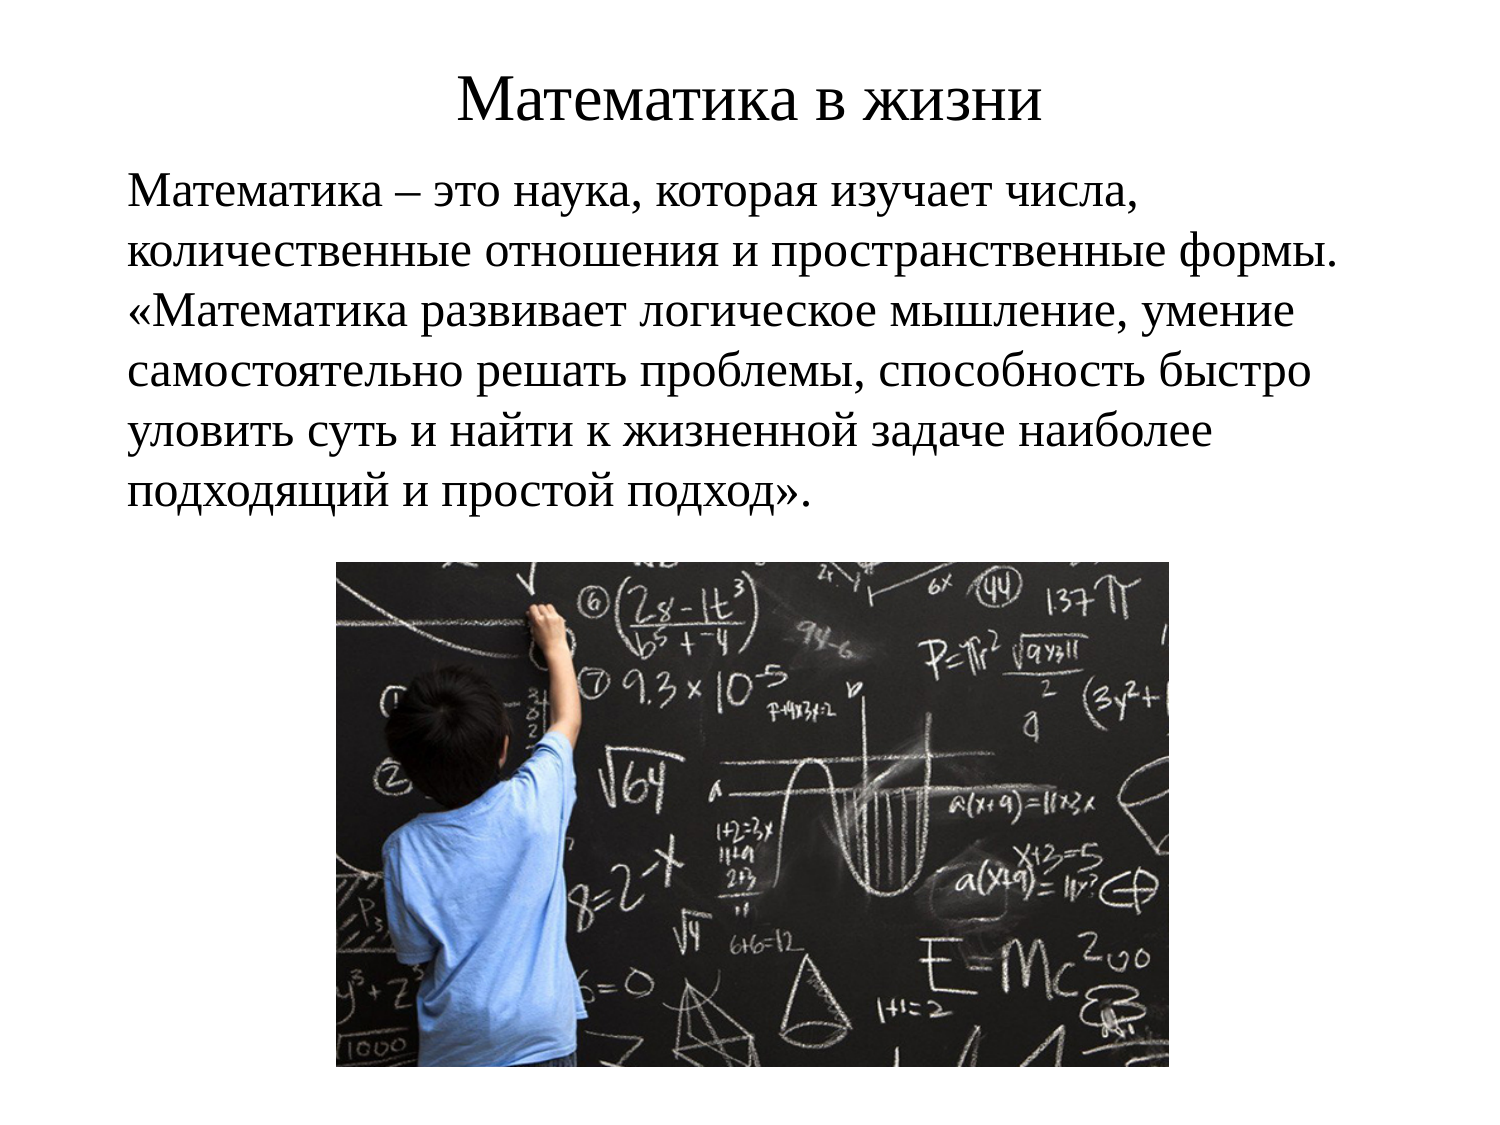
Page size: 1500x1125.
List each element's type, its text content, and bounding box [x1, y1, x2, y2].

title Математика в жизни [75, 0, 1425, 188]
picture [336, 562, 1169, 1067]
list Математика – это наука, которая изучает числа, количественные отношения и пространственные формы. «Математика развивает логическое мышление, умение самостоятельно решать проблемы, способность быстро уловить суть и найти к жизненной задаче наиболее подходящий и простой подход». [112, 149, 1500, 1125]
